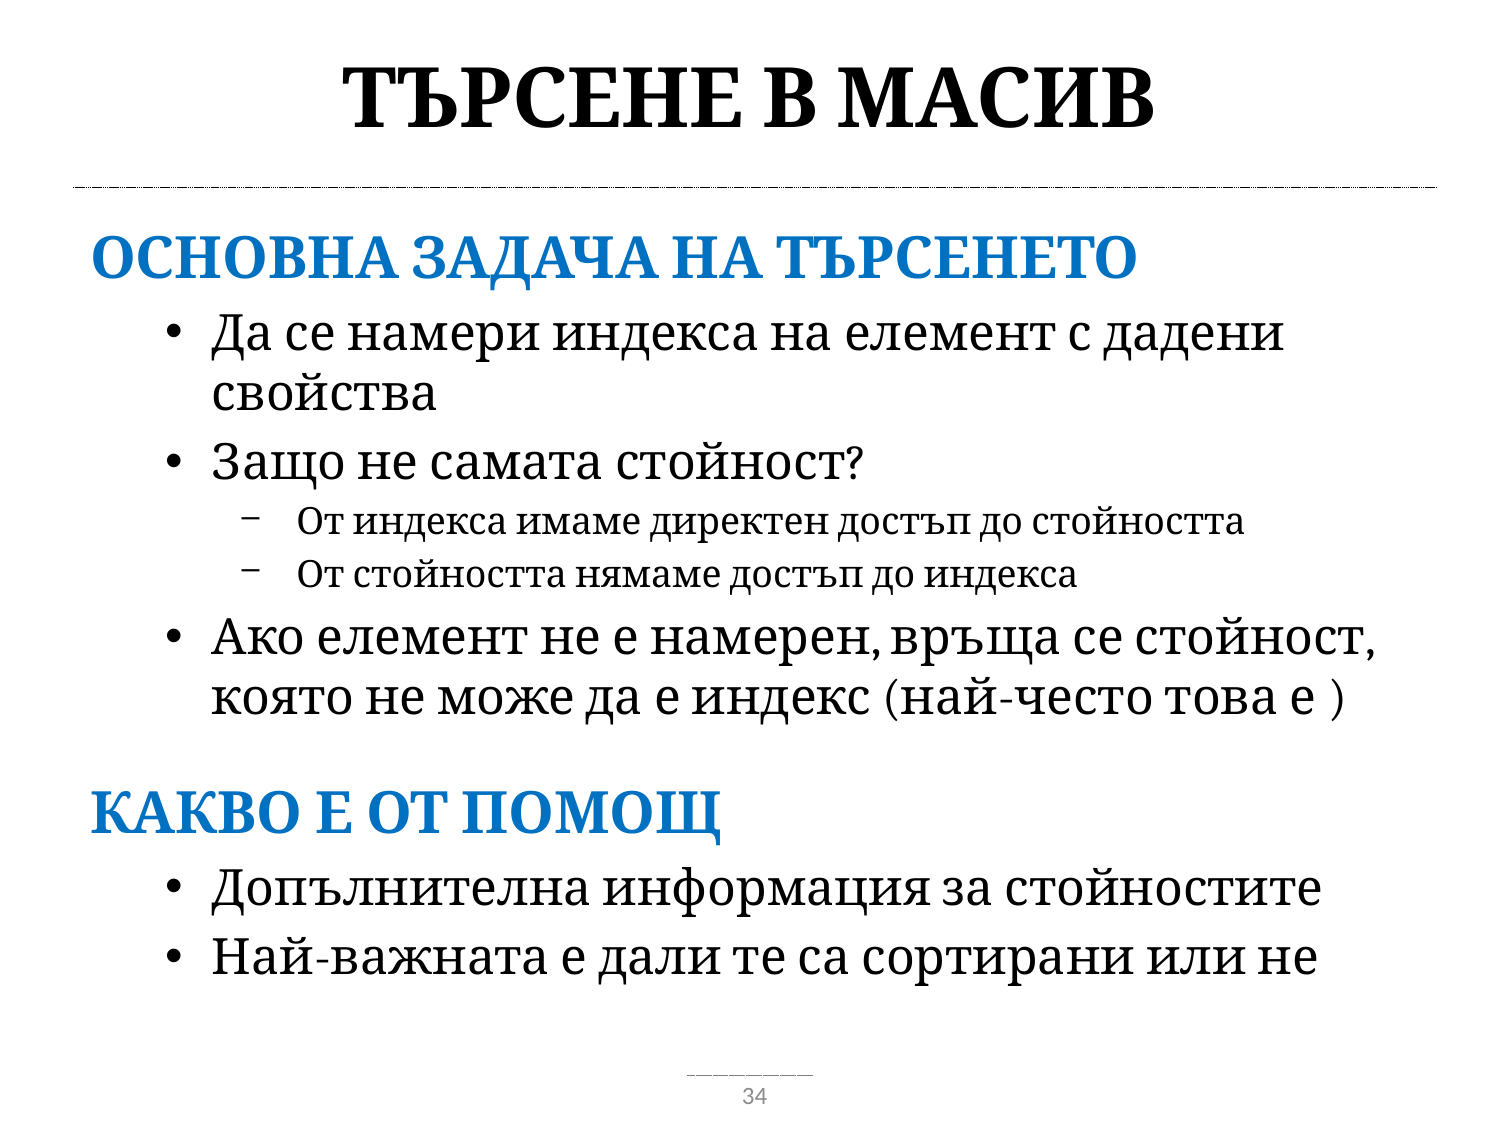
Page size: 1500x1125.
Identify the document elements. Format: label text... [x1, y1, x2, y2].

slide_number 34 [579, 1065, 930, 1125]
title Търсене в масив [0, 0, 1500, 188]
